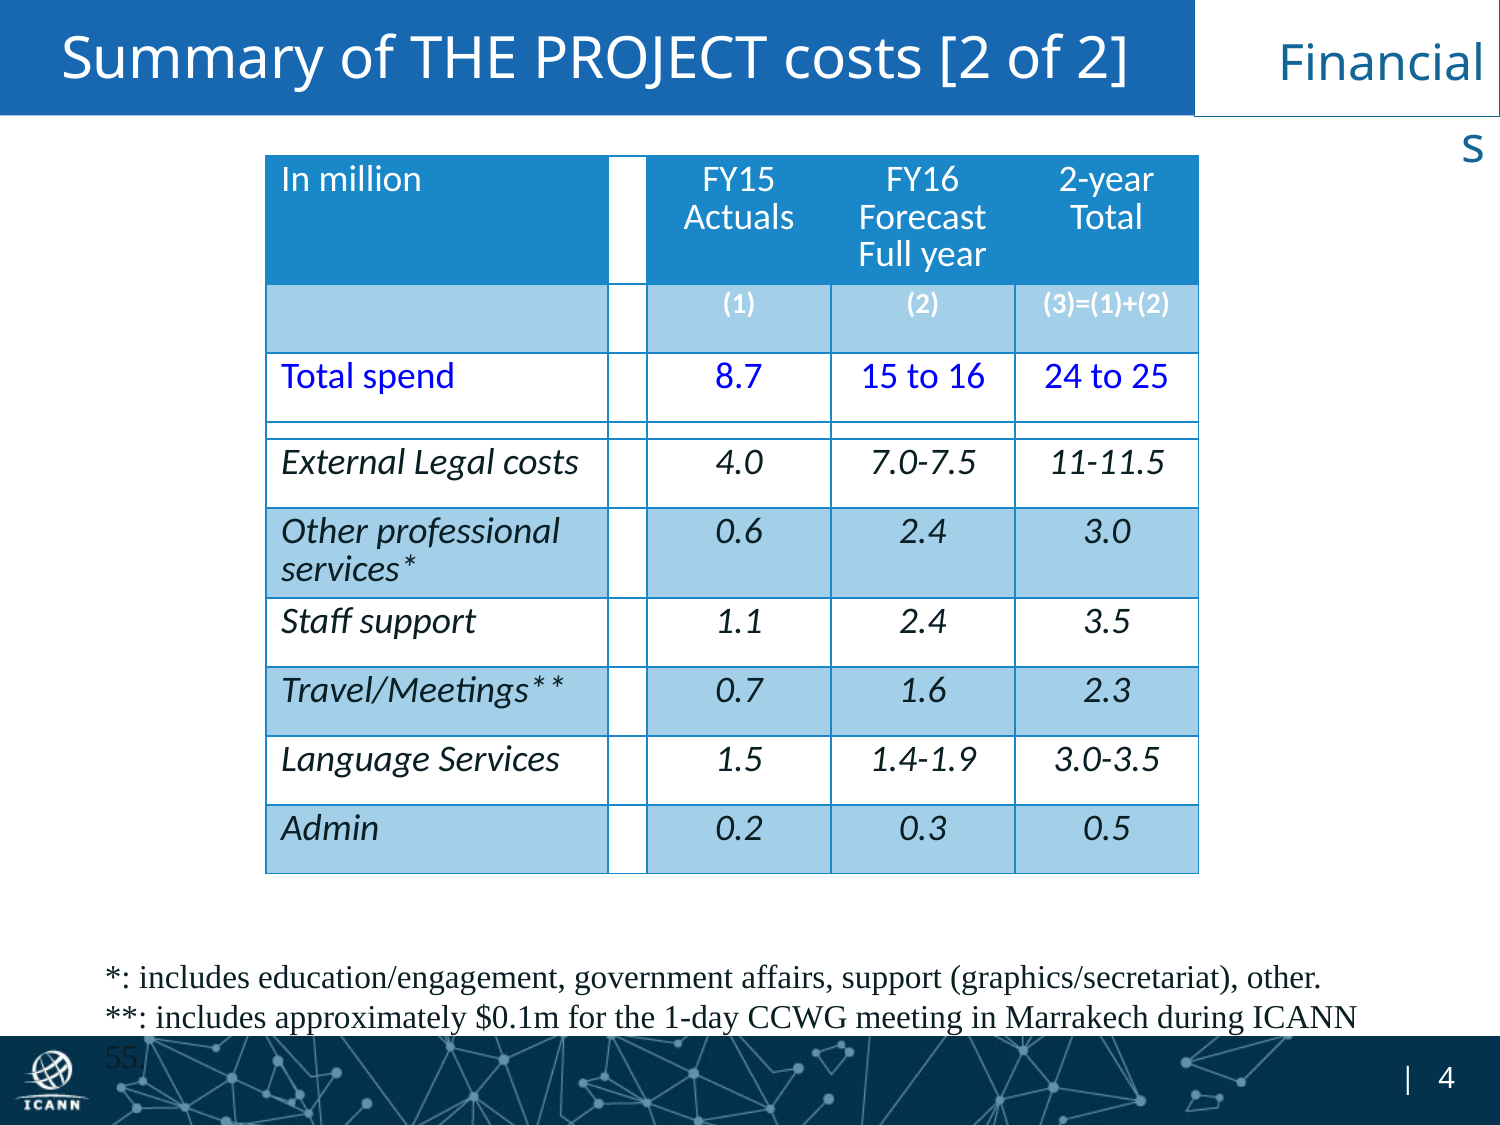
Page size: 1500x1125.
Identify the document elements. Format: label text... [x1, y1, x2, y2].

table_header FY15 Actuals [648, 157, 830, 283]
table_cell [609, 423, 646, 438]
table_cell [267, 423, 607, 438]
table_cell (3)=(1)+(2) [1016, 285, 1198, 352]
table_cell External Legal costs [267, 440, 607, 507]
table_cell (1) [648, 285, 830, 352]
table_cell [609, 509, 646, 597]
table_cell 11-11.5 [1016, 440, 1198, 507]
table_cell [609, 285, 646, 352]
table_cell [609, 354, 646, 421]
table_cell [832, 423, 1014, 438]
table_cell (2) [832, 285, 1014, 352]
table_cell Total spend [267, 354, 607, 421]
table_cell 1.6 [832, 668, 1014, 735]
table_cell 2.3 [1016, 668, 1198, 735]
table_cell 0.3 [832, 806, 1014, 873]
table_cell 0.2 [648, 806, 830, 873]
table_cell 0.6 [648, 509, 830, 597]
table_cell 0.7 [648, 668, 830, 735]
table_cell [609, 599, 646, 666]
table_cell Travel/Meetings** [267, 668, 607, 735]
table_cell [1016, 423, 1198, 438]
table_cell 3.5 [1016, 599, 1198, 666]
table_cell 1.1 [648, 599, 830, 666]
table_cell 1.4-1.9 [832, 737, 1014, 804]
table_header [609, 157, 646, 283]
table_header In million [267, 157, 607, 283]
table_header 2-year Total [1016, 157, 1198, 283]
table_cell 24 to 25 [1016, 354, 1198, 421]
table_cell 2.4 [832, 599, 1014, 666]
table_cell 2.4 [832, 509, 1014, 597]
table_cell [609, 440, 646, 507]
table_cell 3.0 [1016, 509, 1198, 597]
table_cell [609, 737, 646, 804]
text_box *: includes education/engagement, government affairs, support (graphics/secretariat), other. **: includes approximately $0.1m for the 1-day CCWG meeting in Marrakech during ICANN 55. [90, 948, 1416, 1083]
picture [0, 1036, 1500, 1125]
table_cell 1.5 [648, 737, 830, 804]
table_cell Language Services [267, 737, 607, 804]
title Summary of THE PROJECT costs [2 of 2] [0, 0, 1194, 116]
table_cell Admin [267, 806, 607, 873]
table_cell [609, 806, 646, 873]
table_cell [609, 668, 646, 735]
table_cell 3.0-3.5 [1016, 737, 1198, 804]
table_cell [648, 423, 830, 438]
table_cell Other professional services* [267, 509, 607, 597]
table_cell 4.0 [648, 440, 830, 507]
table_cell 8.7 [648, 354, 830, 421]
table_cell 15 to 16 [832, 354, 1014, 421]
table_cell [267, 285, 607, 352]
table_cell Staff support [267, 599, 607, 666]
table_cell 7.0-7.5 [832, 440, 1014, 507]
table_cell 0.5 [1016, 806, 1198, 873]
table_header FY16 Forecast Full year [832, 157, 1014, 283]
text_box Financials [1194, 0, 1500, 117]
